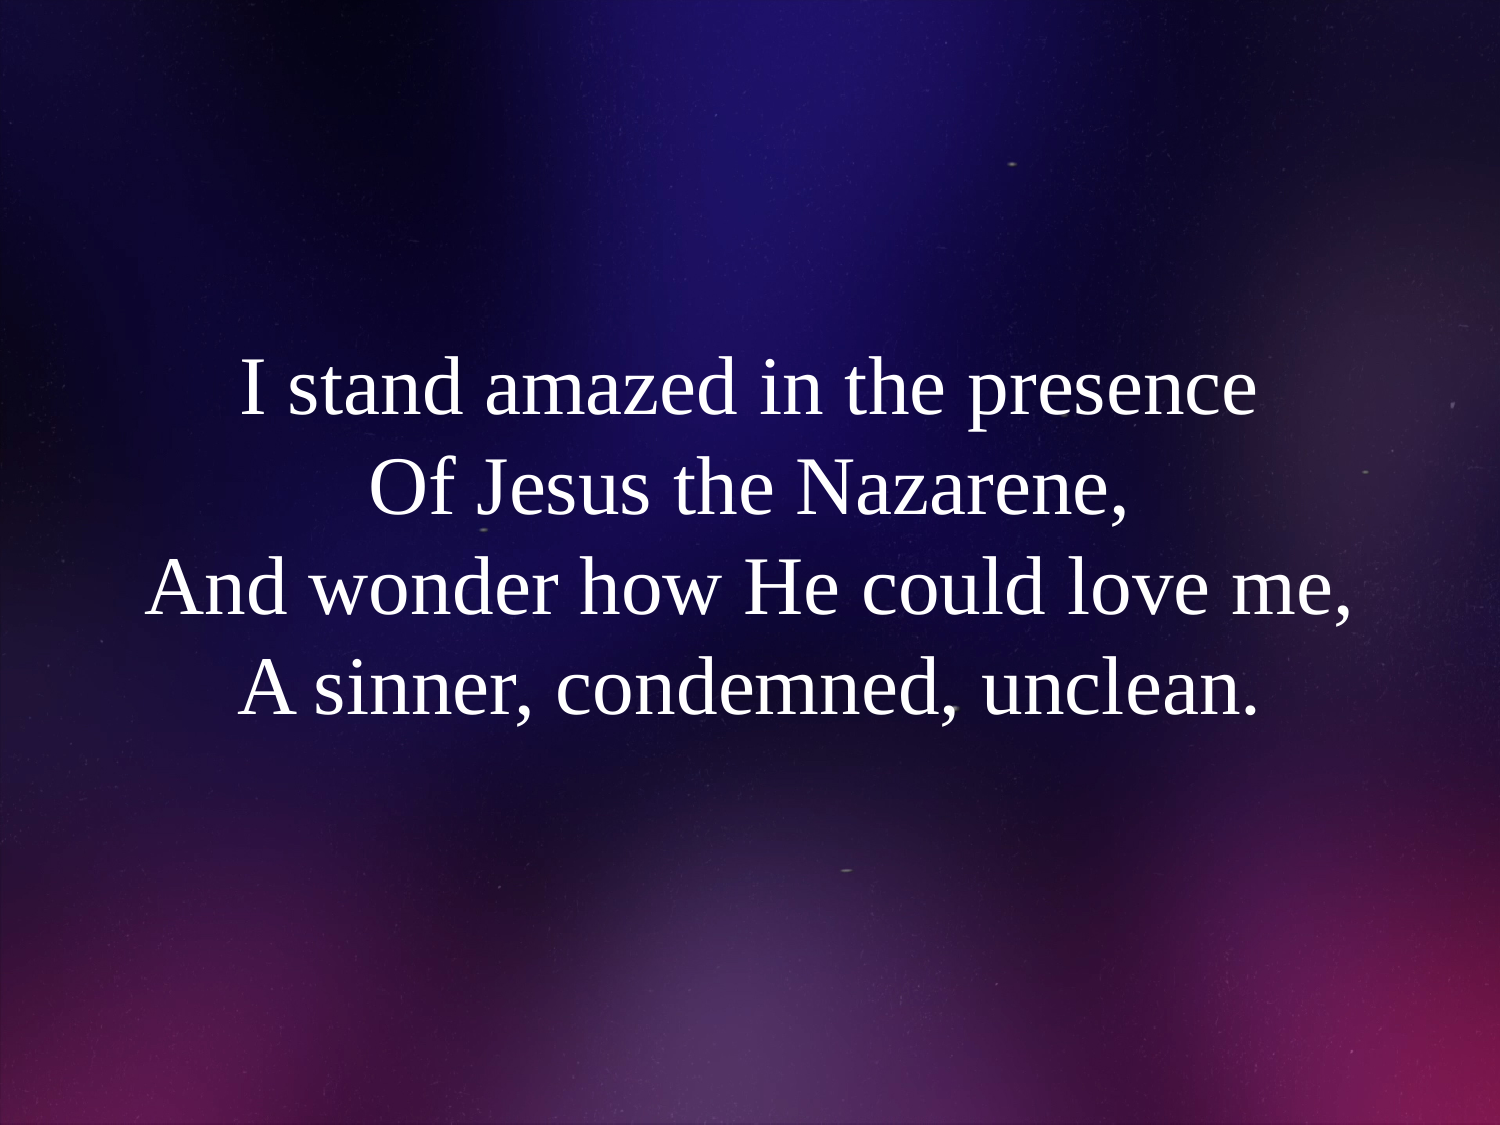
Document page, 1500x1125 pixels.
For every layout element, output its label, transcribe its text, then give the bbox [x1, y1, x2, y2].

picture [0, 0, 1500, 1125]
title I stand amazed in the presence Of Jesus the Nazarene, And wonder how He could love me, A sinner, condemned, unclean. [112, 487, 1388, 675]
